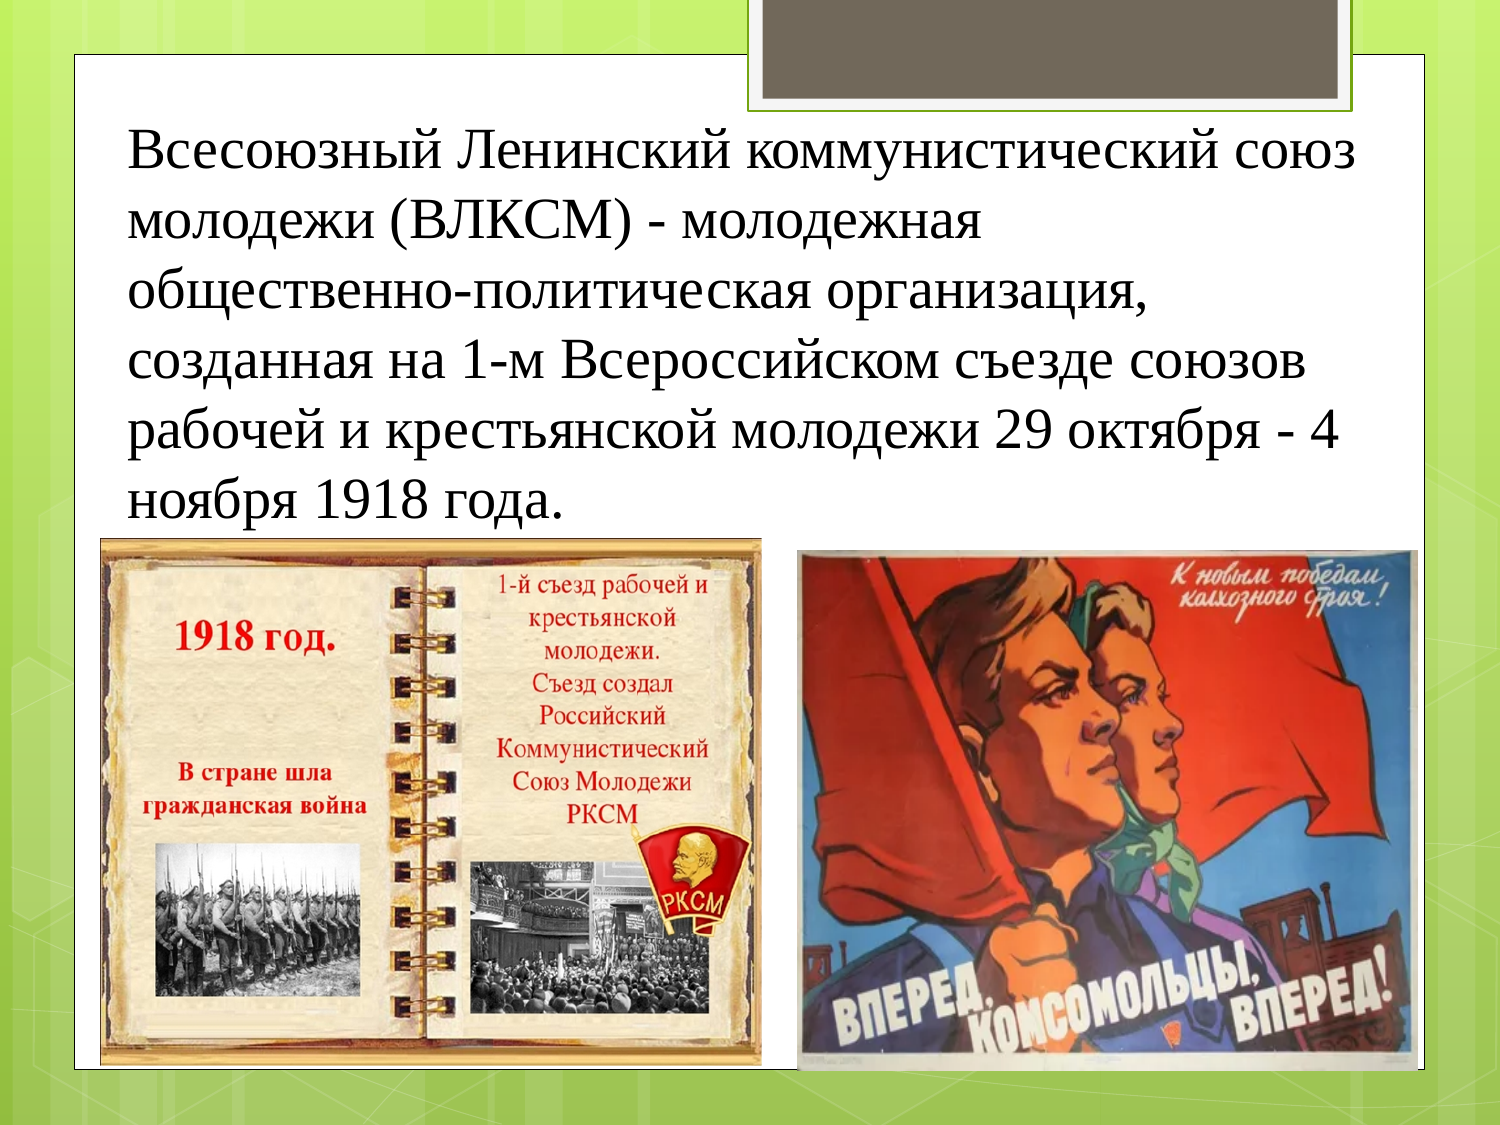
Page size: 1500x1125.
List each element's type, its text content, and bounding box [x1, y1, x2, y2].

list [100, 538, 763, 1066]
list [796, 550, 1418, 1071]
title Всесоюзный Ленинский коммунистический союз молодежи (ВЛКСМ) ‑ молодежная общественно‑политическая организация, созданная на 1‑м Всероссийском съезде союзов рабочей и крестьянской молодежи 29 октября ‑ 4 ноября 1918 года. [112, 349, 1392, 538]
